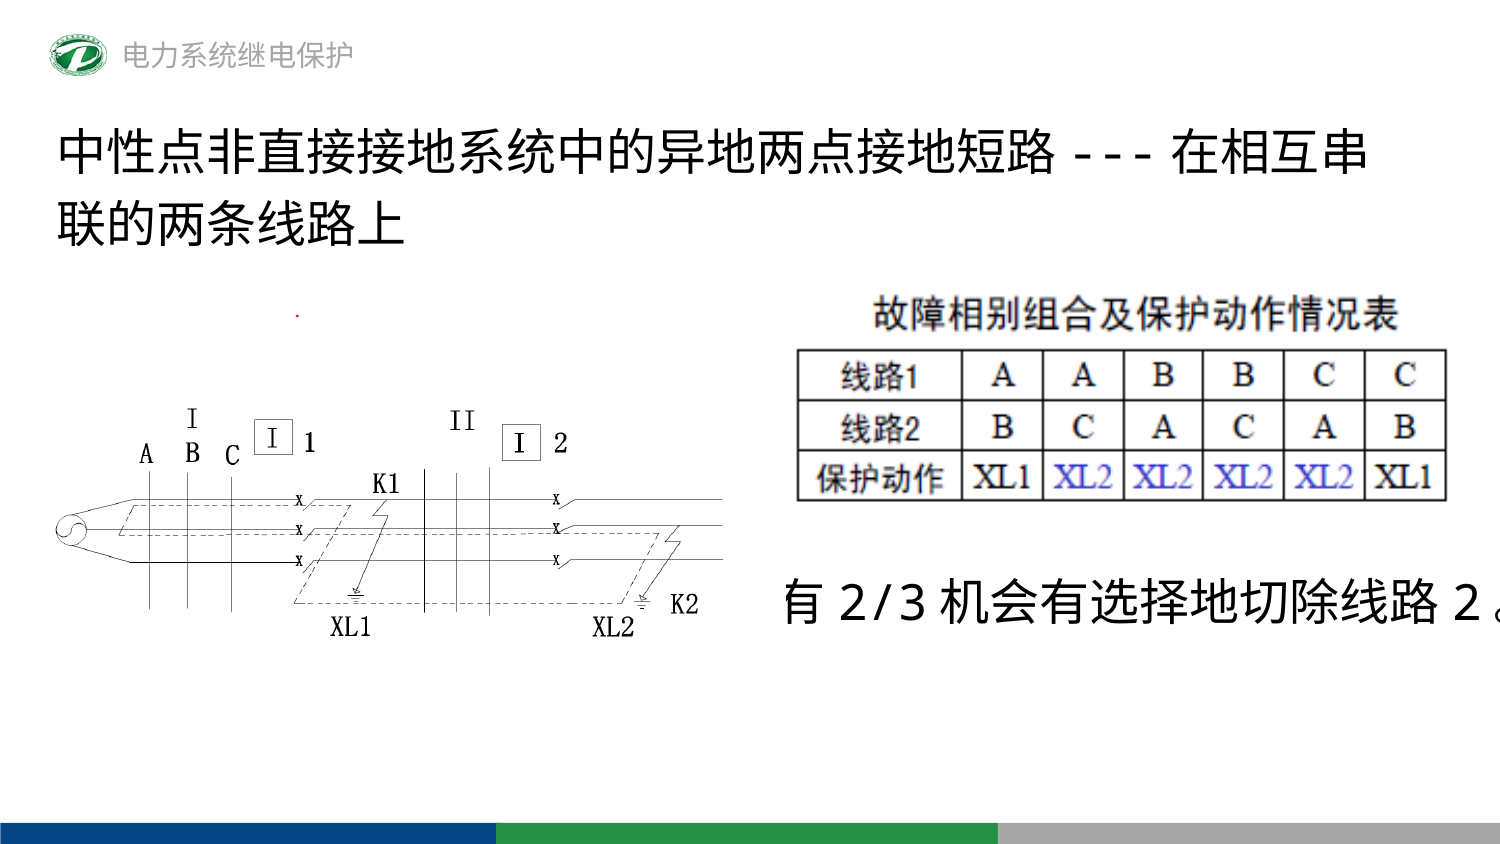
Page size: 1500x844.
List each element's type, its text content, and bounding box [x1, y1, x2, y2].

text_box [0, 821, 494, 844]
text_box 有2/3机会有选择地切除线路2。 [791, 551, 1500, 639]
picture [23, 291, 1466, 674]
text_box 电力系统继电保护 [122, 29, 370, 80]
text_box [996, 821, 1500, 844]
text_box [494, 821, 996, 844]
text_box 中性点非直接接地系统中的异地两点接地短路---在相互串联的两条线路上 [41, 100, 1424, 260]
picture [41, 19, 118, 91]
